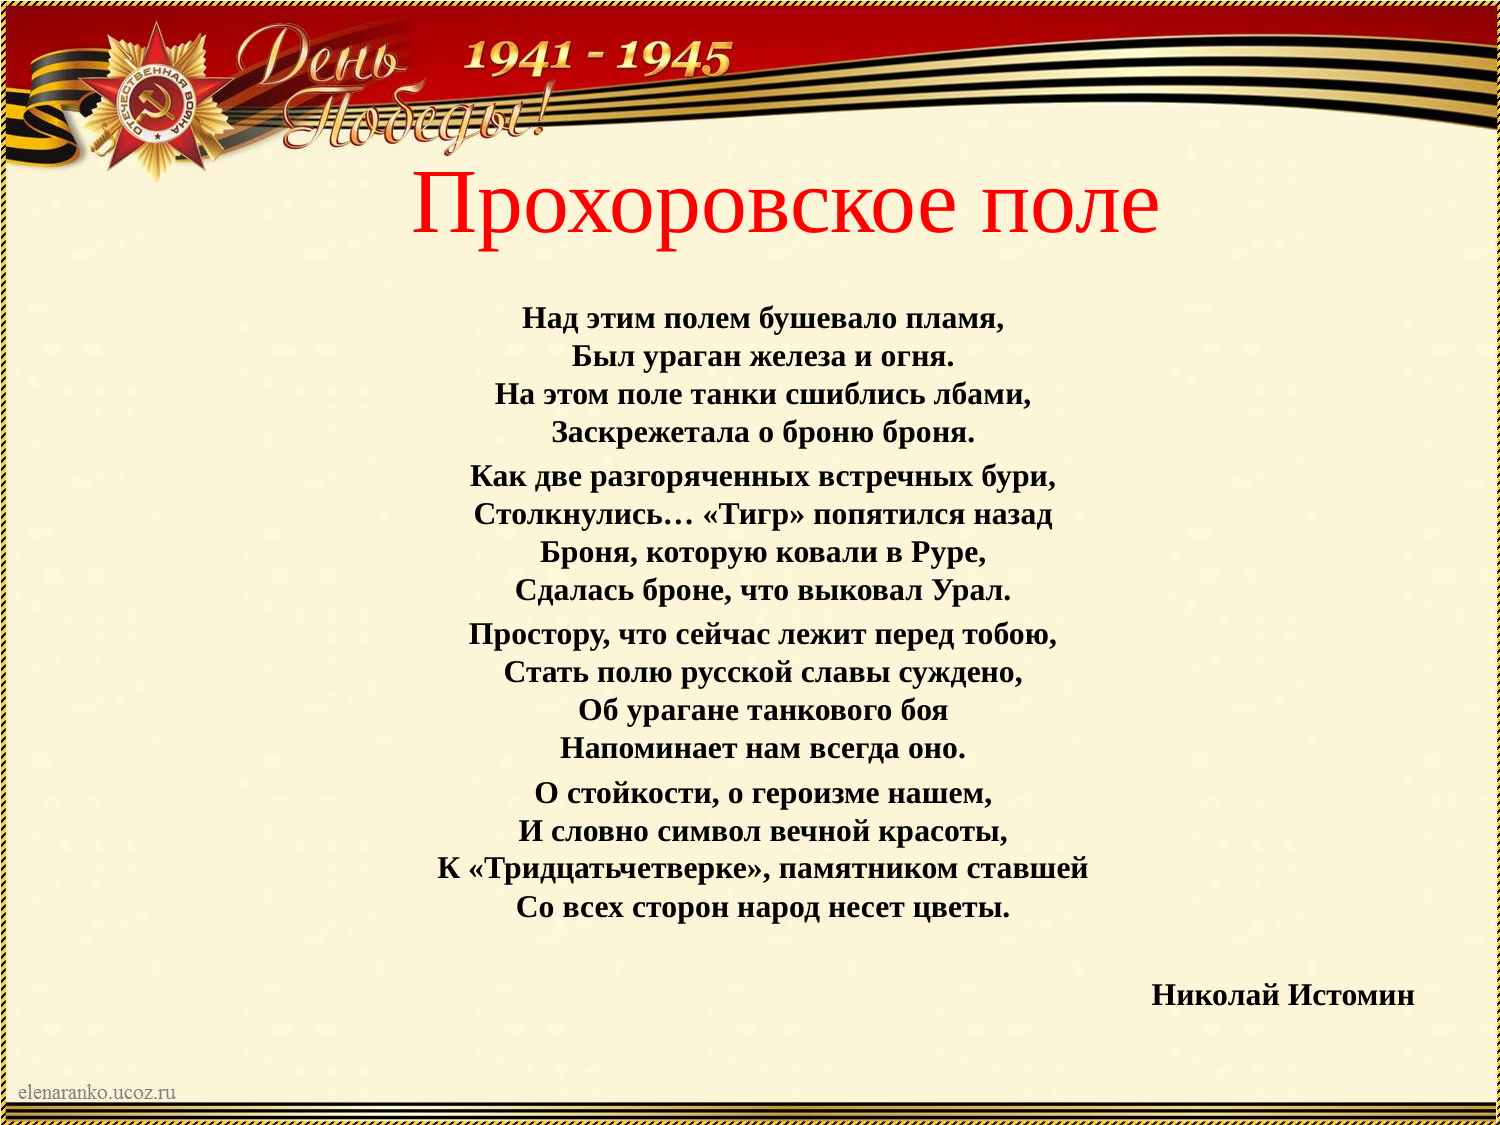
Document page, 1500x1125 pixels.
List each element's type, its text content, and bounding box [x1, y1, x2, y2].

title Прохоровское поле [112, 101, 1463, 290]
picture [0, 0, 1500, 1125]
list Над этим полем бушевало пламя, Был ураган железа и огня. На этом поле танки сшиблись лбами, Заскрежетала о броню броня. Как две разгоряченных встречных бури, Столкнулись… «Тигр» попятился назад Броня, которую ковали в Руре, Сдалась броне, что выковал Урал. Простору, что сейчас лежит перед тобою, Стать полю русской славы суждено, Об урагане танкового боя Напоминает нам всегда оно. О стойкости, о героизме нашем, И словно символ вечной красоты, К «Тридцатьчетверке», памятником ставшей Со всех сторон народ несет цветы. Николай Истомин [88, 289, 1439, 1032]
